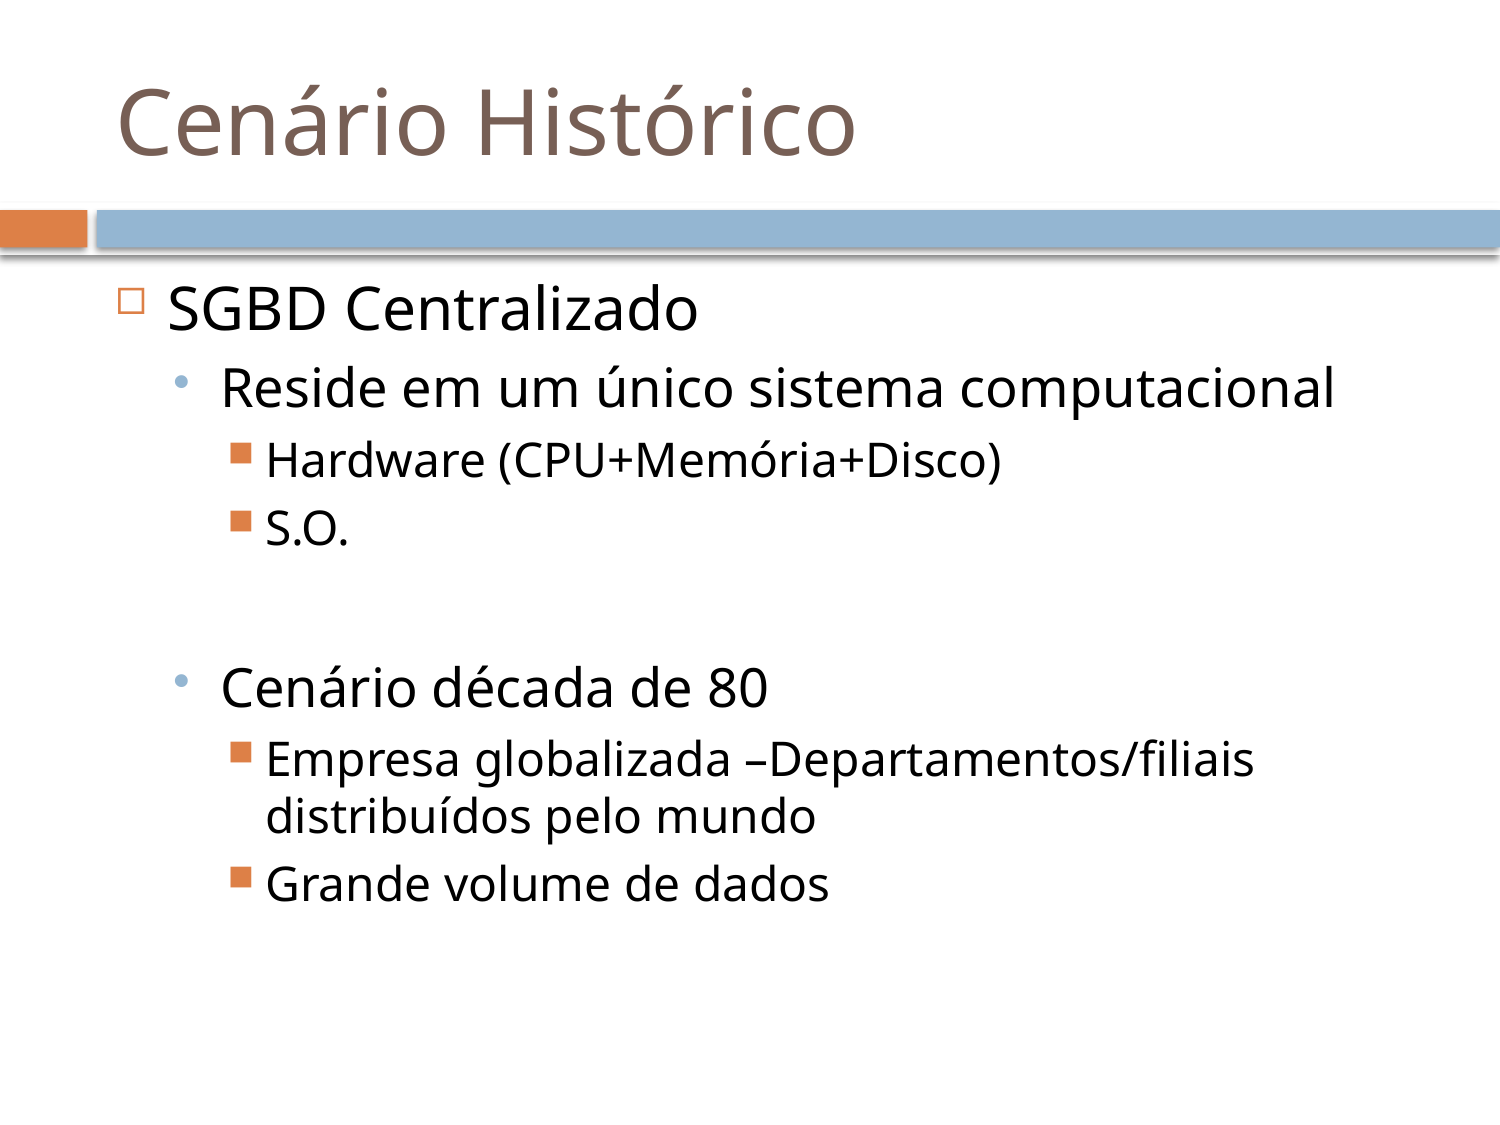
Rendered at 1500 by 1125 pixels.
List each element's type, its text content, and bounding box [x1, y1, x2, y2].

list SGBD Centralizado Reside em um único sistema computacional Hardware (CPU+Memória+Disco) S.O. Cenário década de 80 Empresa globalizada –Departamentos/filiais distribuídos pelo mundo Grande volume de dados [100, 262, 1438, 1000]
title Cenário Histórico [100, 37, 1438, 200]
